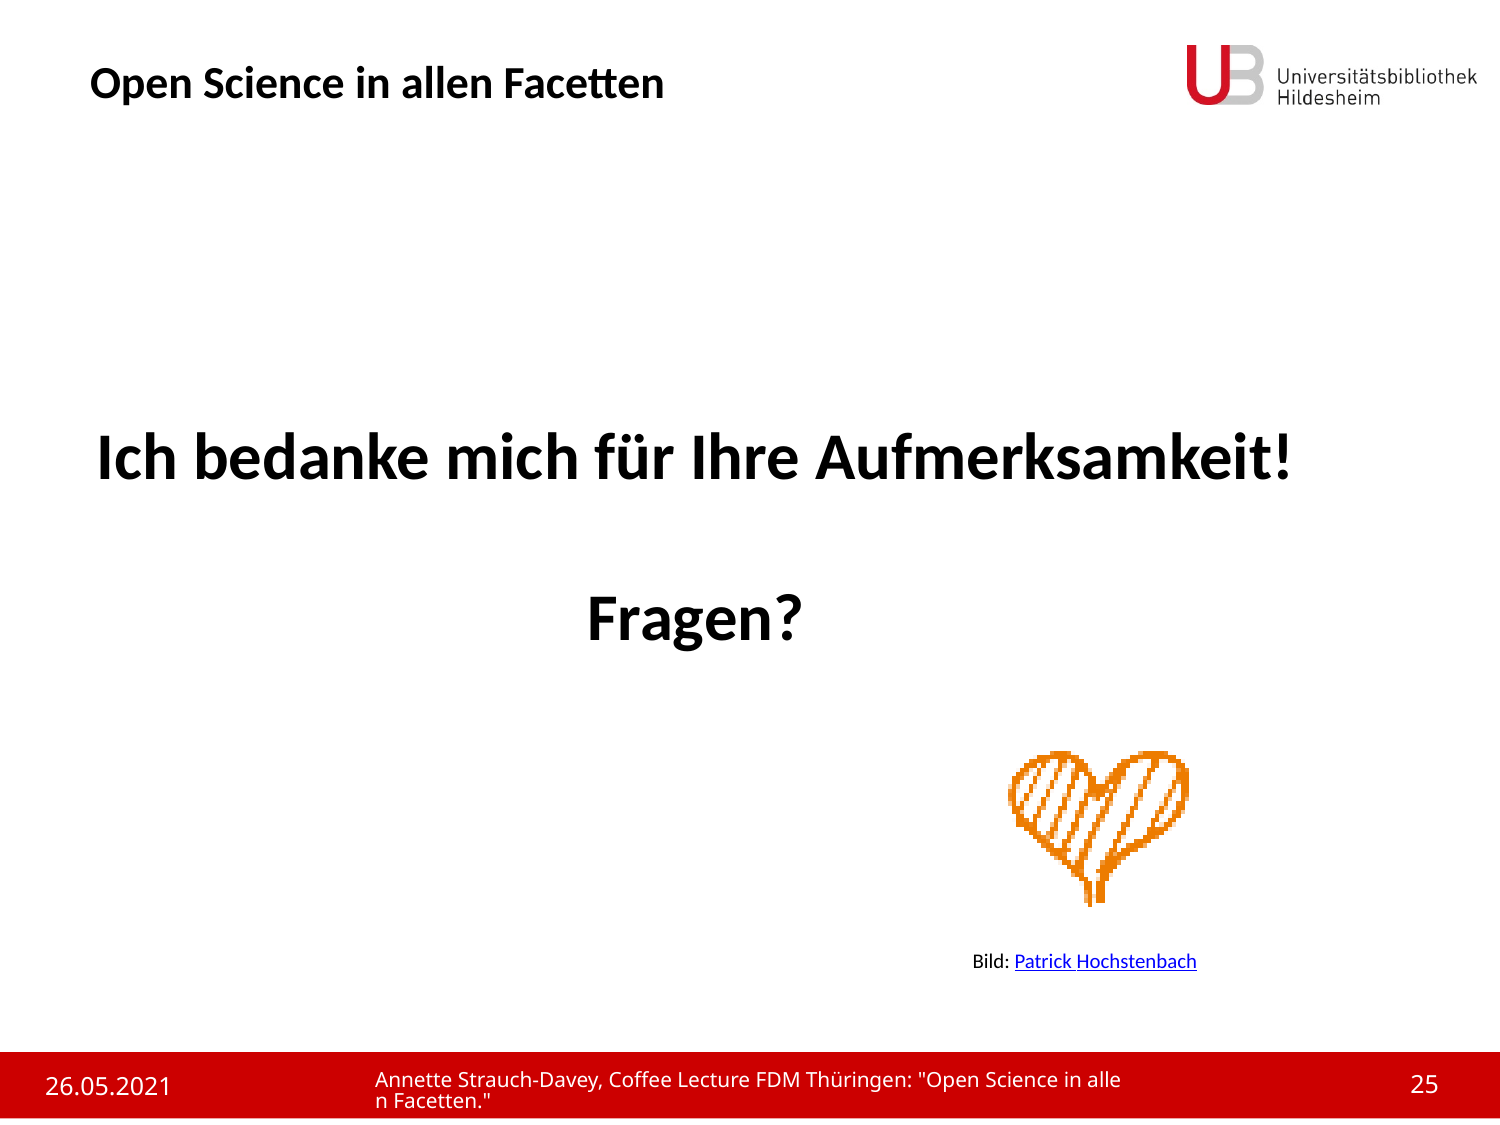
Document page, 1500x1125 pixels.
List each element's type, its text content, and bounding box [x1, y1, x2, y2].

list Ich bedanke mich für Ihre Aufmerksamkeit! Fragen? [75, 262, 1317, 1005]
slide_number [30, 1055, 585, 1116]
picture [987, 708, 1220, 941]
footer Annette Strauch-Davey, Coffee Lecture FDM Thüringen: "Open Science in allen Facetten." [360, 1055, 1140, 1106]
picture [1317, 45, 1477, 105]
title Open Science in allen Facetten [75, 45, 1317, 233]
slide_number 25 [1227, 1055, 1454, 1116]
text_box Bild: Patrick Hochstenbach [957, 940, 1329, 981]
